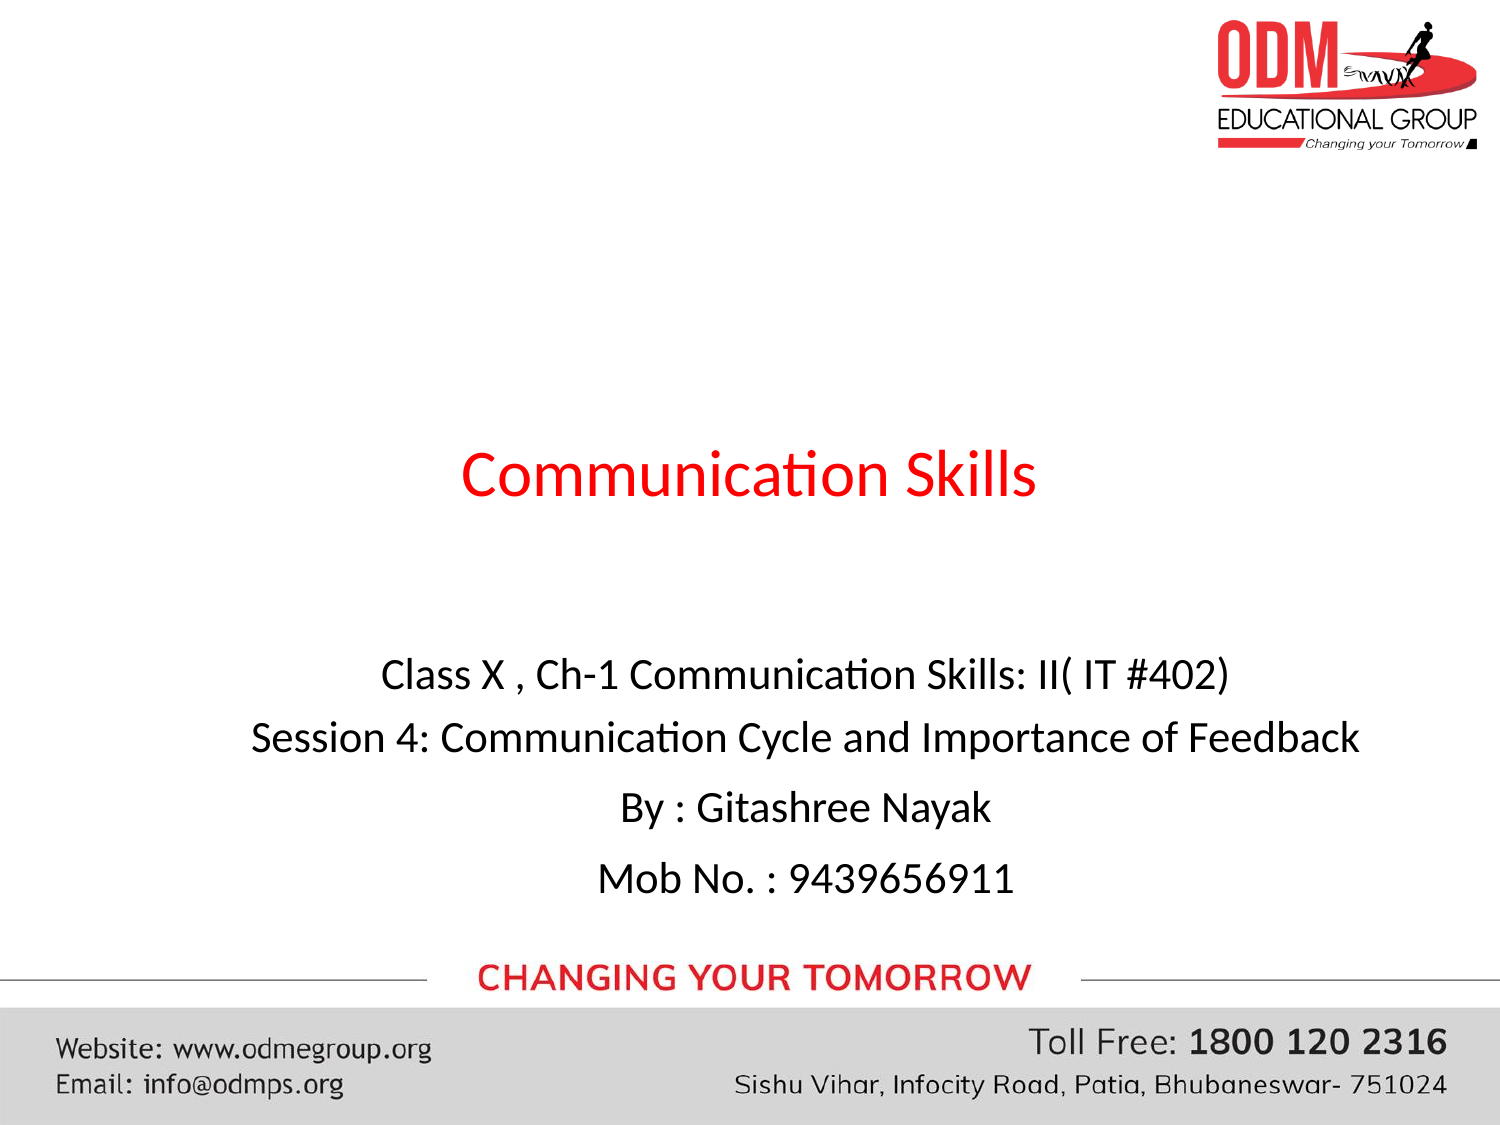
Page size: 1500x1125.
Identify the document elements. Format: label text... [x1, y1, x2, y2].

subtitle Class X , Ch-1 Communication Skills: II( IT #402) Session 4: Communication Cycle and Importance of Feedback By : Gitashree Nayak Mob No. : 9439656911 [225, 637, 1388, 899]
title Communication Skills [112, 349, 1388, 591]
picture [0, 900, 1500, 1125]
picture [1217, 20, 1478, 150]
